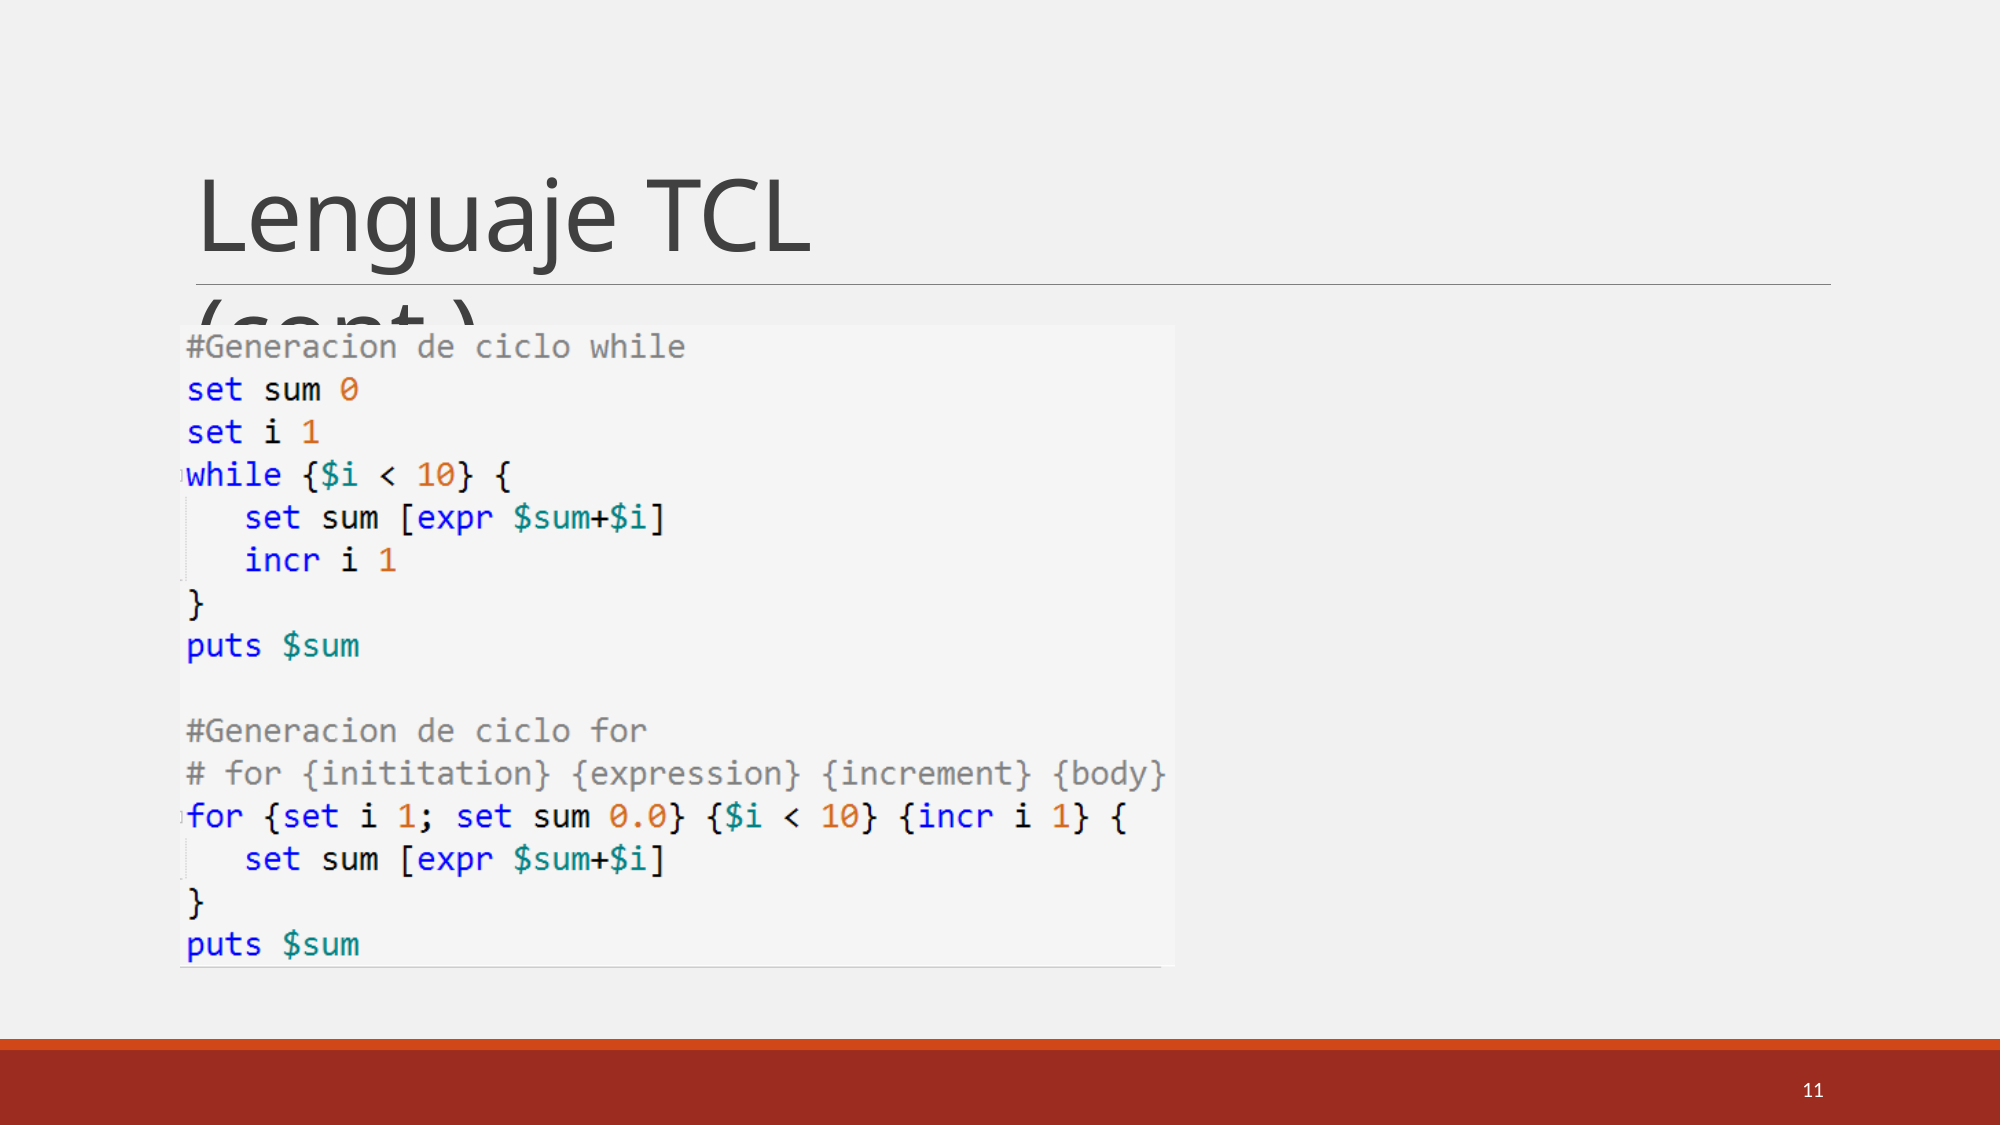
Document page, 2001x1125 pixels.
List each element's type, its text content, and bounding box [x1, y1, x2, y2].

title Lenguaje TCL (cont.) [192, 149, 989, 324]
picture [179, 325, 1175, 968]
slide_number 11 [1795, 1077, 1831, 1125]
